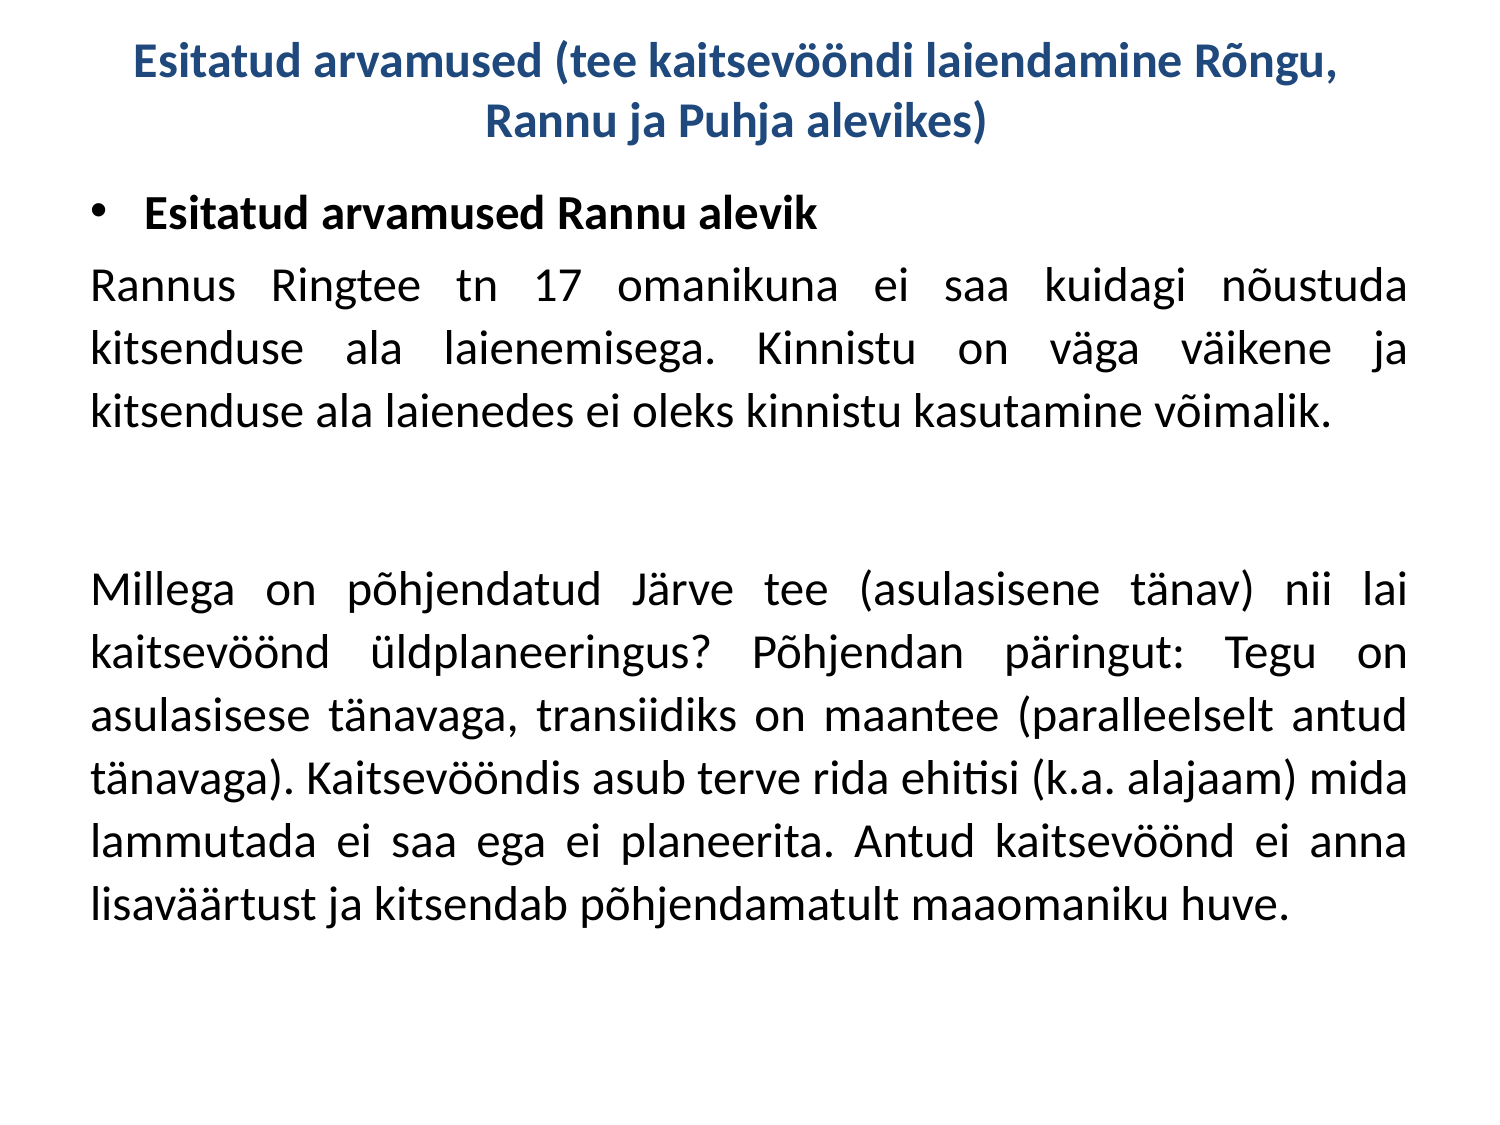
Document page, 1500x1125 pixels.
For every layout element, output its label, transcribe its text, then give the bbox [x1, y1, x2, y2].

title Esitatud arvamused (tee kaitsevööndi laiendamine Rõngu, Rannu ja Puhja alevikes) [80, 50, 1394, 126]
list Esitatud arvamused Rannu alevik Rannus Ringtee tn 17 omanikuna ei saa kuidagi nõustuda kitsenduse ala laienemisega. Kinnistu on väga väikene ja kitsenduse ala laienedes ei oleks kinnistu kasutamine võimalik. Millega on põhjendatud Järve tee (asulasisene tänav) nii lai kaitsevöönd üldplaneeringus? Põhjendan päringut: Tegu on asulasisese tänavaga, transiidiks on maantee (paralleelselt antud tänavaga). Kaitsevööndis asub terve rida ehitisi (k.a. alajaam) mida lammutada ei saa ega ei planeerita. Antud kaitsevöönd ei anna lisaväärtust ja kitsendab põhjendamatult maaomaniku huve. [75, 172, 1425, 1005]
